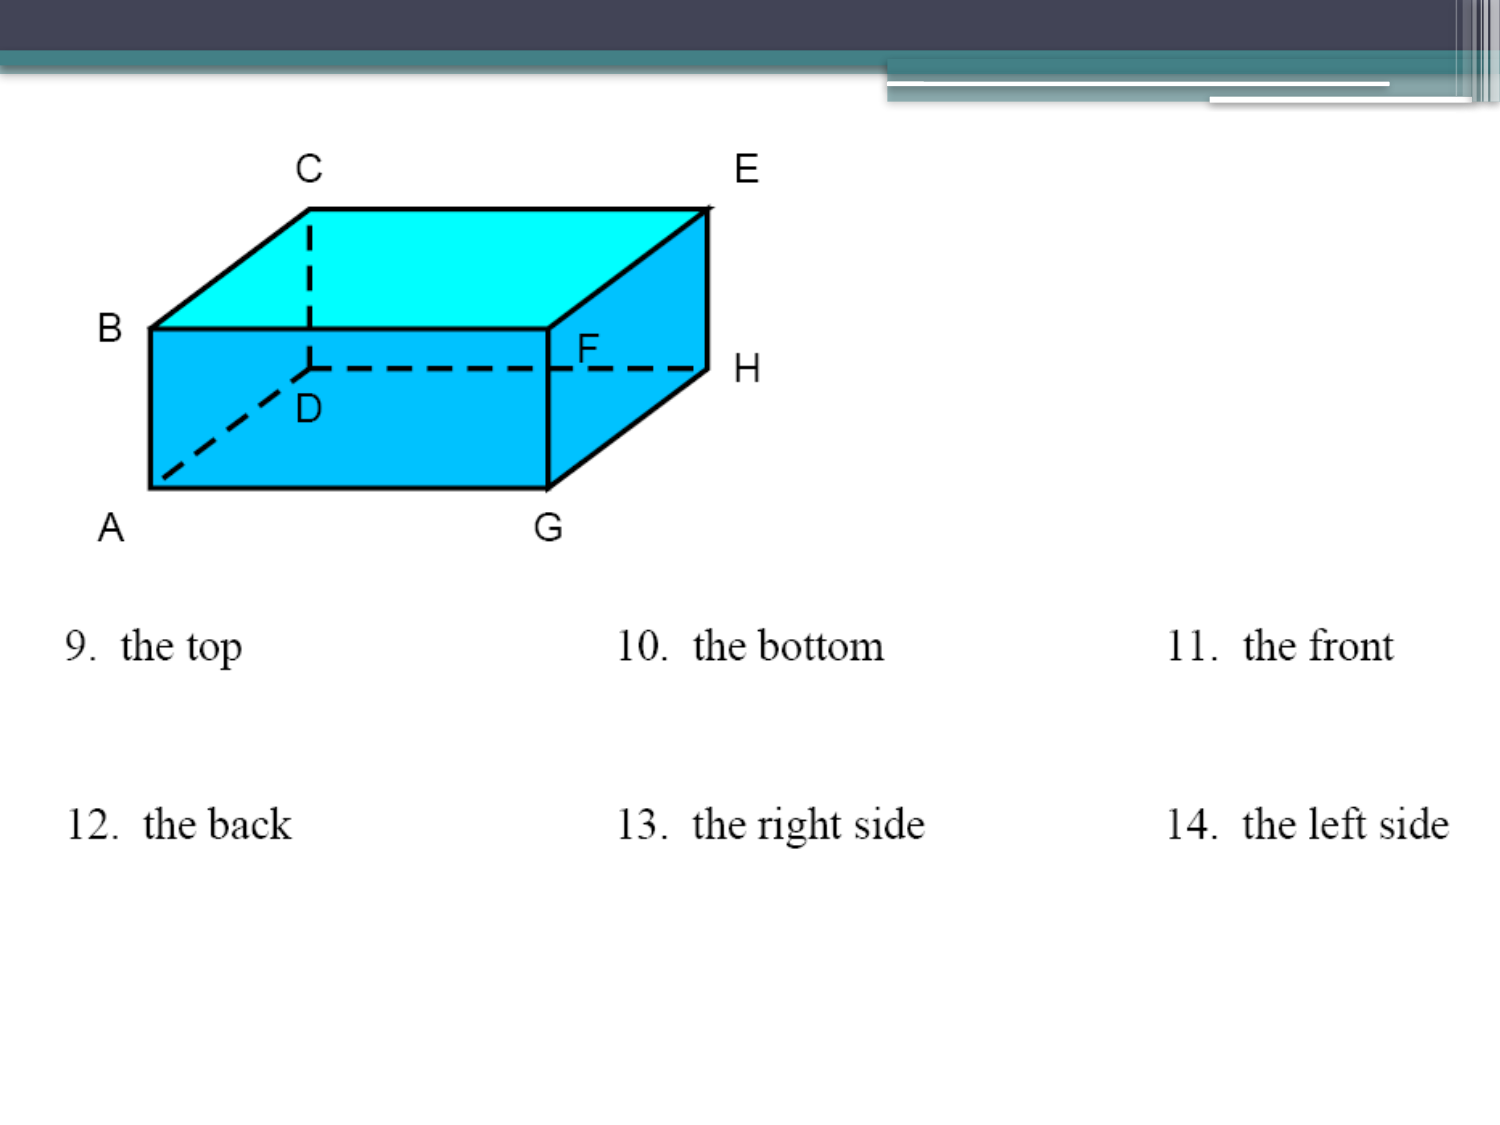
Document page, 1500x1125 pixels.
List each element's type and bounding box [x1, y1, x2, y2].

picture [44, 112, 1456, 1013]
